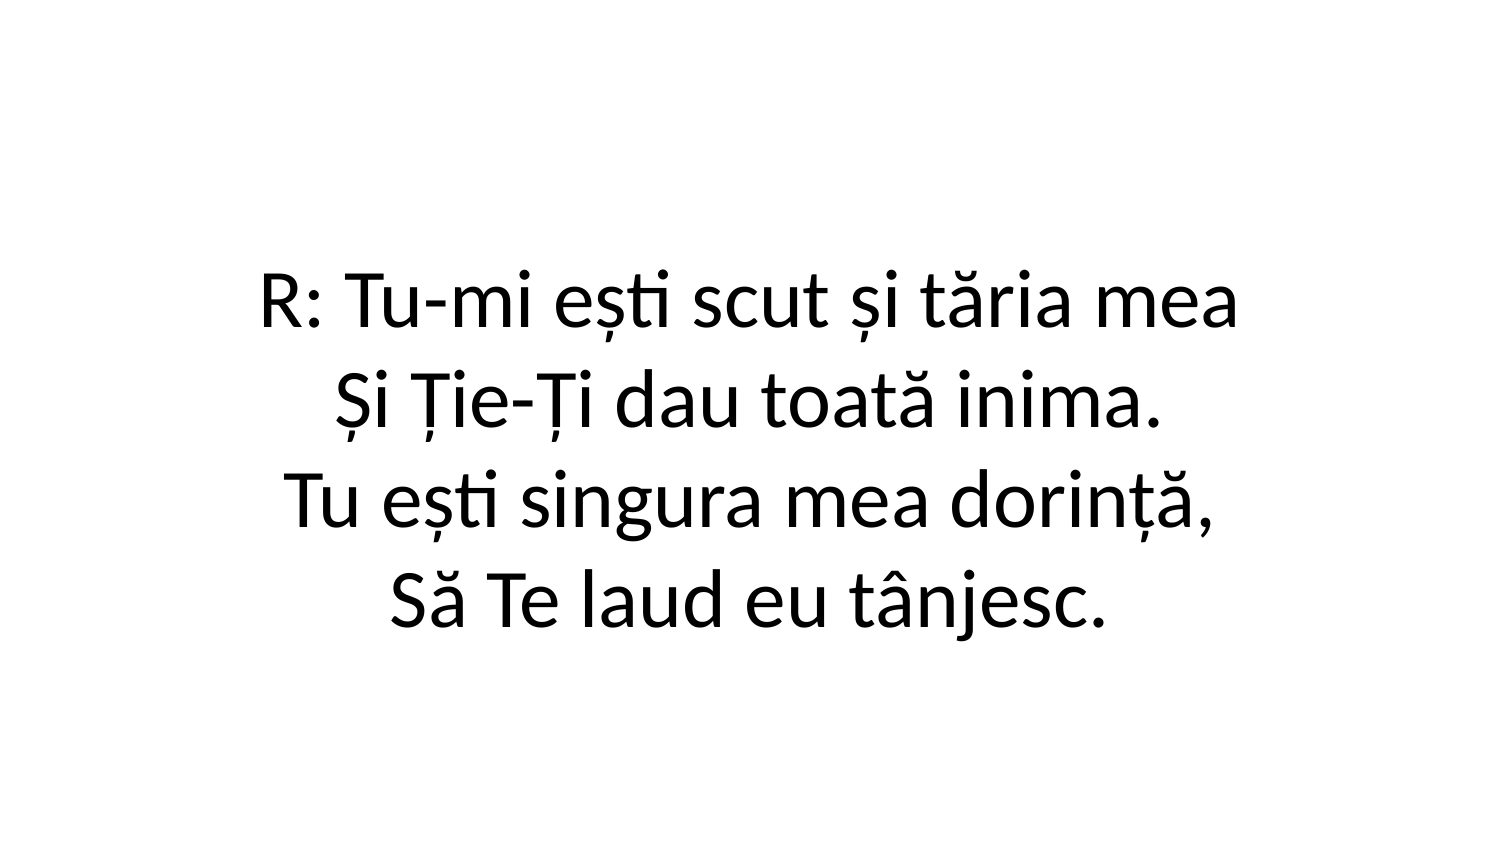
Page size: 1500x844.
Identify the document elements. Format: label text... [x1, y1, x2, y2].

text_box R: Tu-mi ești scut și tăria mea Și Ție-Ți dau toată inima. Tu ești singura mea dorință, Să Te laud eu tânjesc. [243, 192, 1257, 652]
